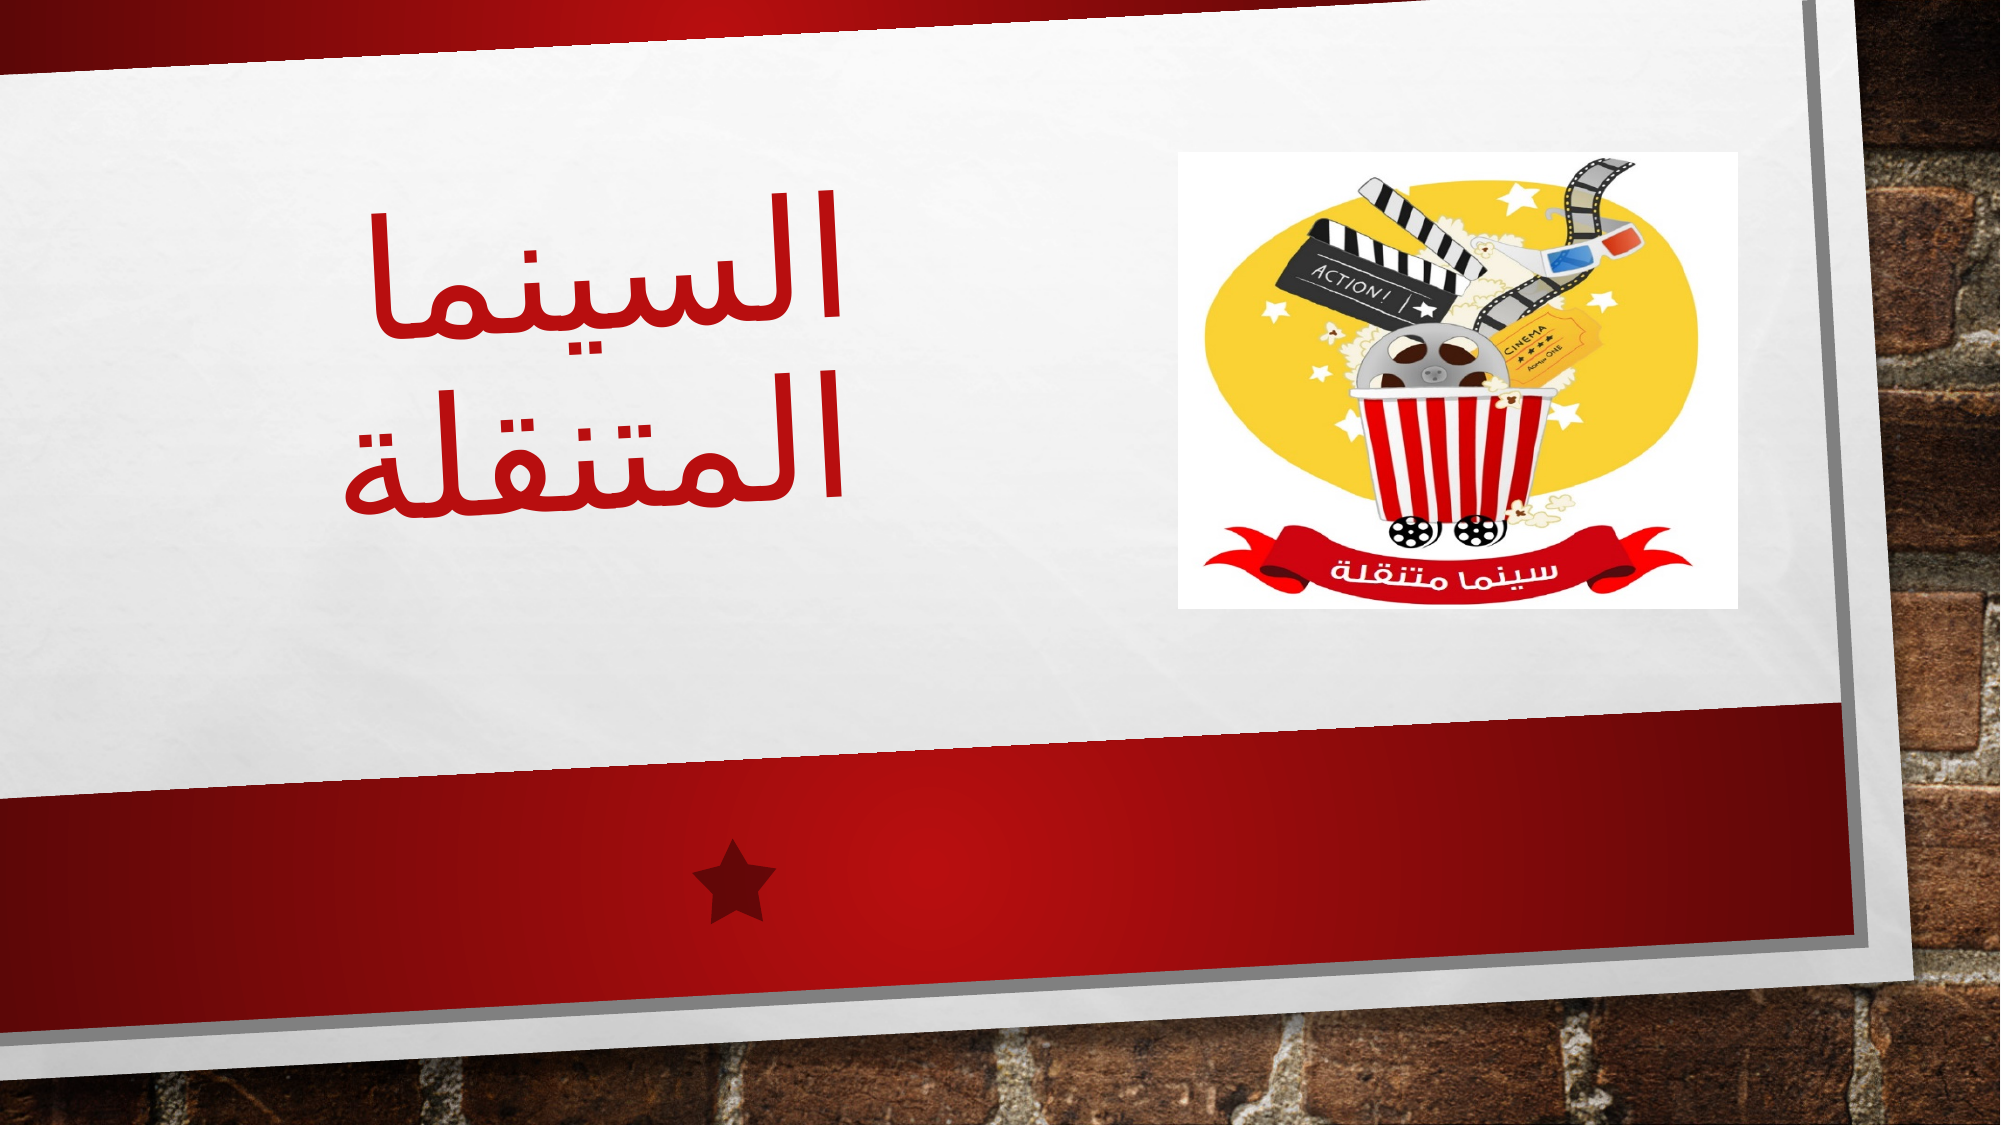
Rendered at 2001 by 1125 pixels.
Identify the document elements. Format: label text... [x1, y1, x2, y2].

picture [0, 0, 2000, 1125]
title السينما المتنقلة [146, 284, 1083, 576]
picture [1178, 152, 1738, 609]
